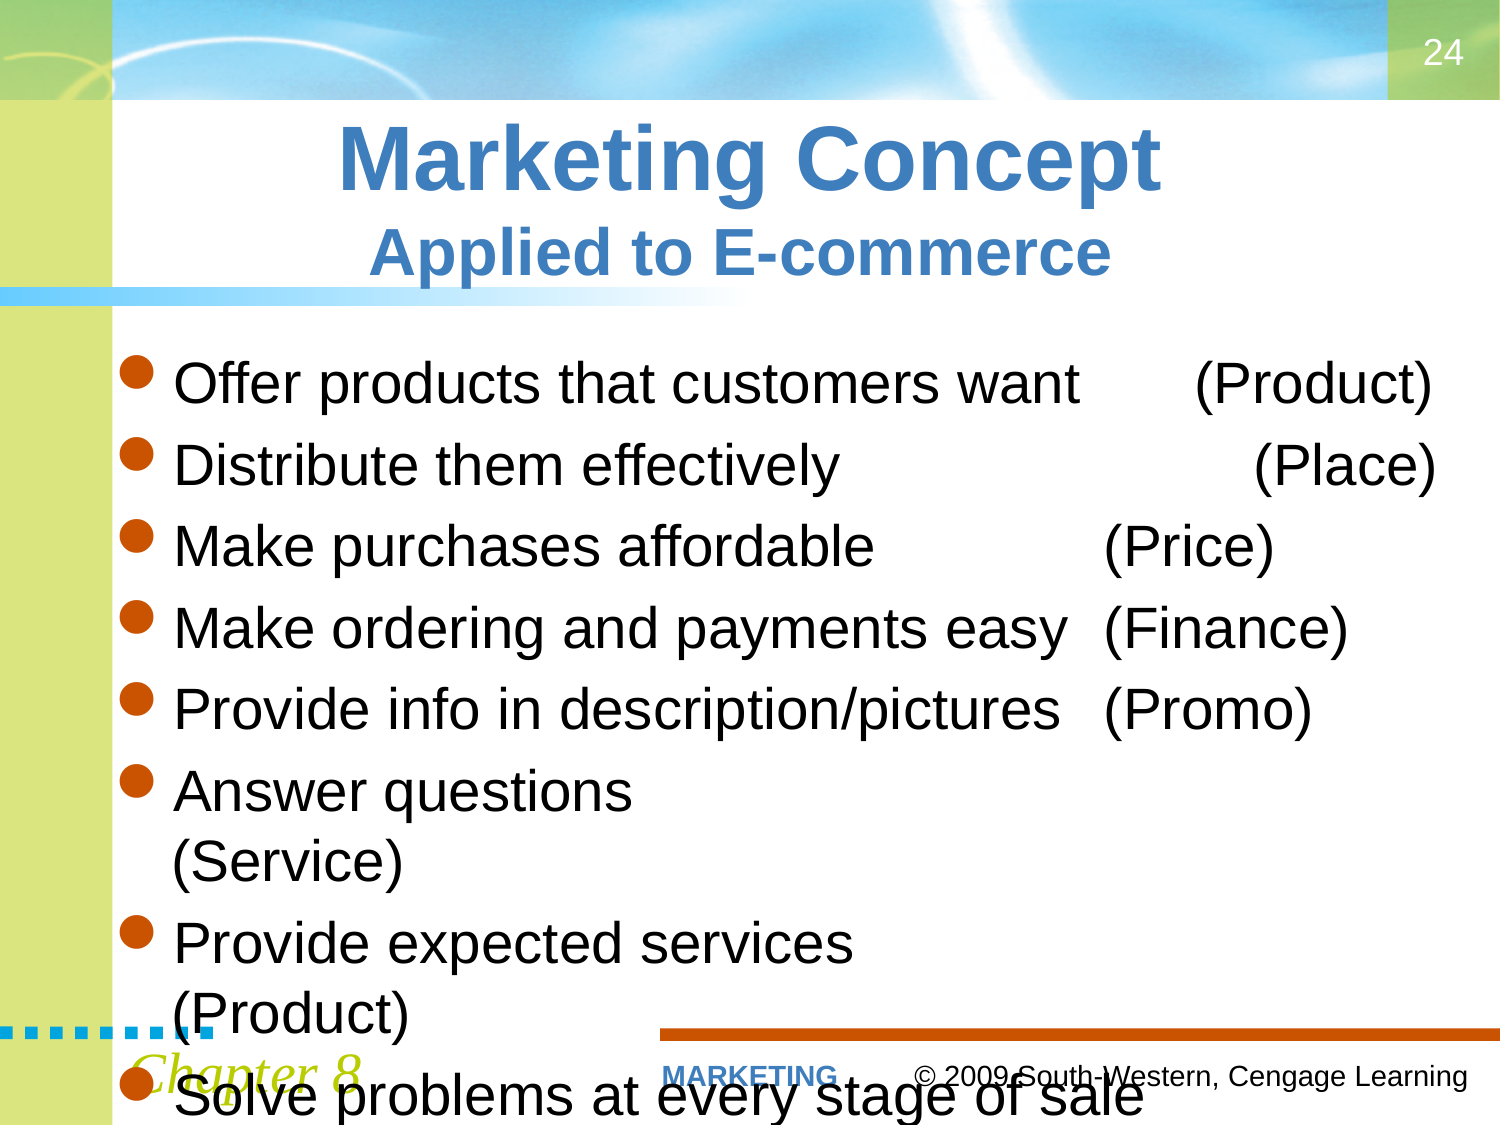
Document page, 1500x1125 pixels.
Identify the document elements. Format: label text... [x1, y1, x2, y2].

list Offer products that customers want (Product) Distribute them effectively (Place) Make purchases affordable (Price) Make ordering and payments easy (Finance) Provide info in description/pictures (Promo) Answer questions (Service) Provide expected services (Product) Solve problems at every stage of sale (Service) [99, 337, 1463, 951]
title Marketing Concept Applied to E-commerce [112, 99, 1388, 288]
footer Chapter 8 [112, 1012, 638, 1113]
slide_number 24 [1387, 0, 1500, 101]
